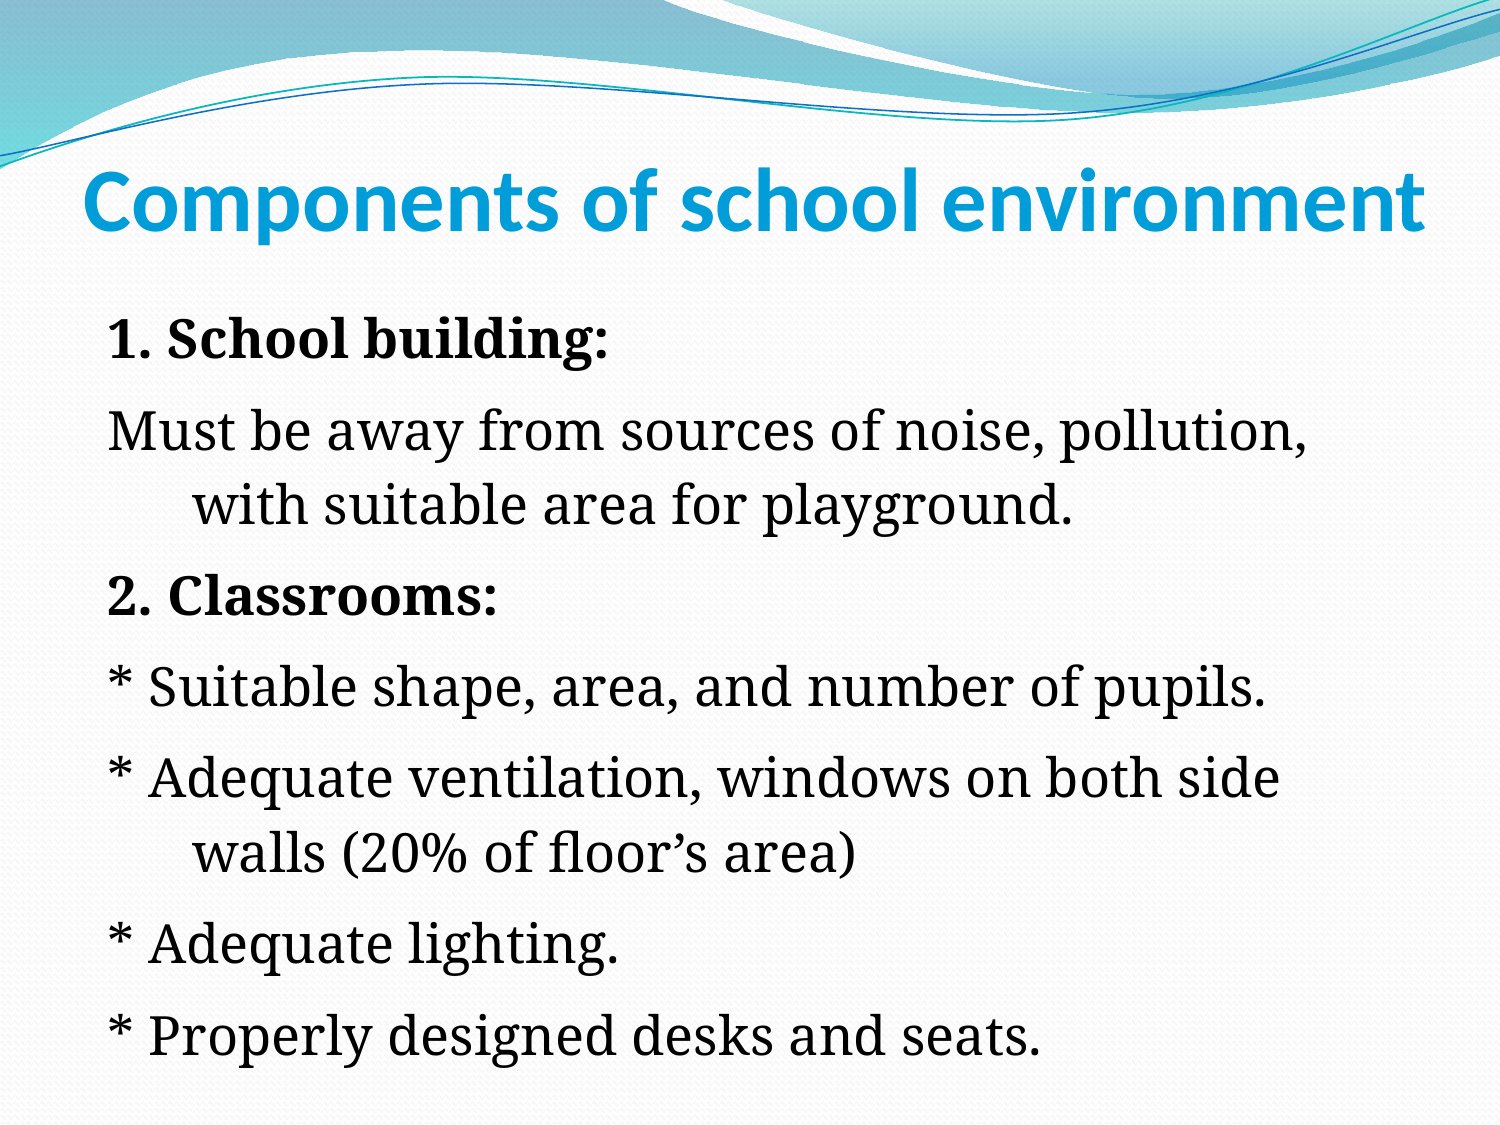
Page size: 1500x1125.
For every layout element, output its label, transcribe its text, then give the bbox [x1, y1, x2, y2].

list 1. School building: Must be away from sources of noise, pollution, with suitable area for playground. 2. Classrooms: * Suitable shape, area, and number of pupils. * Adequate ventilation, windows on both side walls (20% of floor’s area) * Adequate lighting. * Properly designed desks and seats. [92, 287, 1406, 1088]
title Components of school environment [50, 50, 1463, 250]
